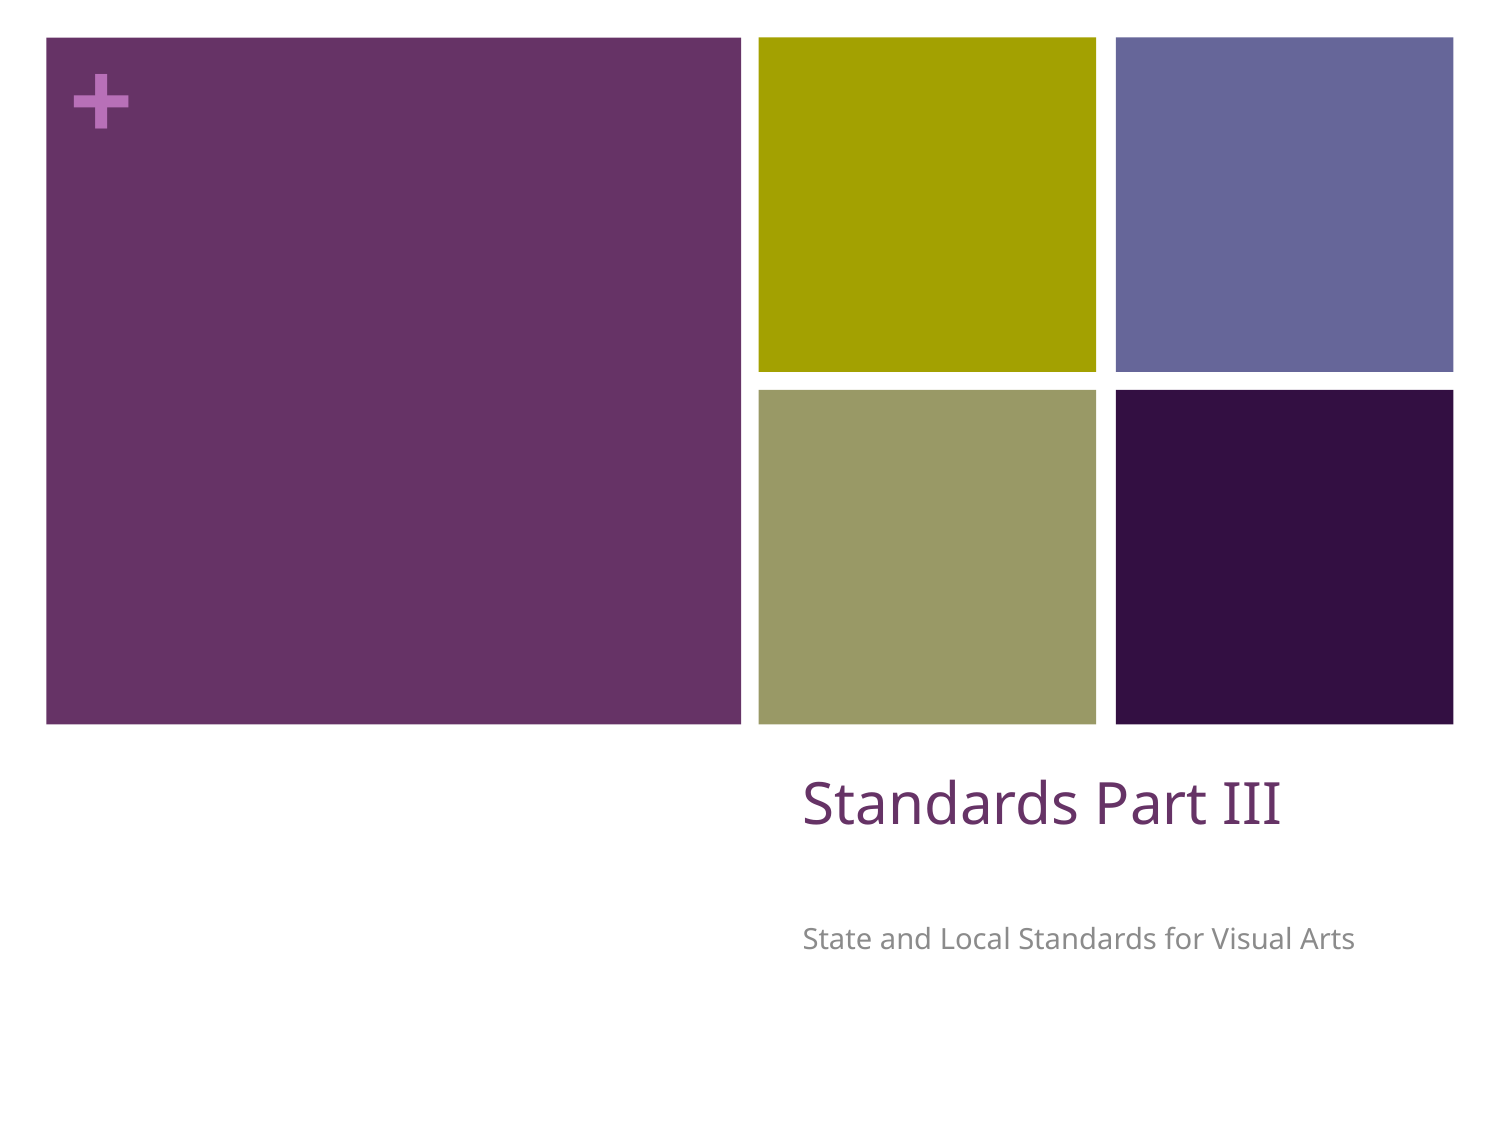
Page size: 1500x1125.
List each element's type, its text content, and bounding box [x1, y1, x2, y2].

subtitle State and Local Standards for Visual Arts [787, 912, 1450, 1036]
title Standards Part III [787, 758, 1450, 912]
